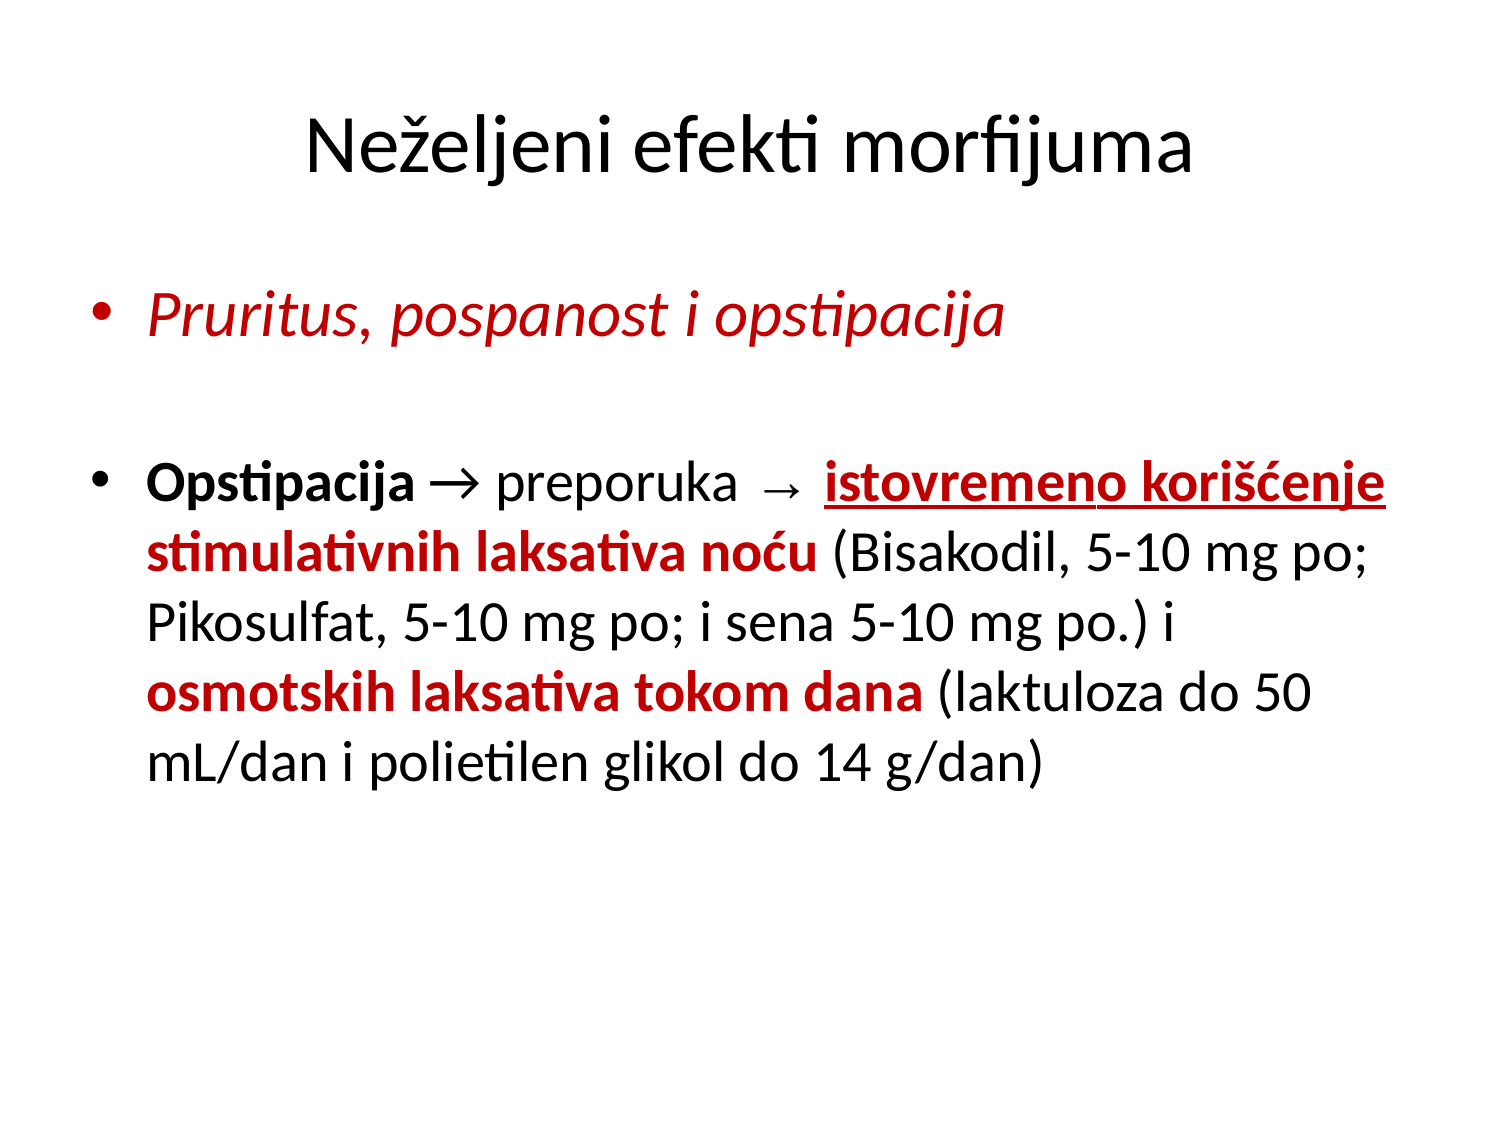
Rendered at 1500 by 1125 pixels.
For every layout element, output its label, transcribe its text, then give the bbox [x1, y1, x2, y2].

list Pruritus, pospanost i opstipacija Opstipacija → preporuka → istovremeno korišćenje stimulativnih laksativa noću (Bisakodil, 5-10 mg po; Pikosulfat, 5-10 mg po; i sena 5-10 mg po.) i osmotskih laksativa tokom dana (laktuloza do 50 mL/dan i polietilen glikol do 14 g/dan) [75, 262, 1425, 1005]
title Neželjeni efekti morfijuma [75, 45, 1425, 233]
